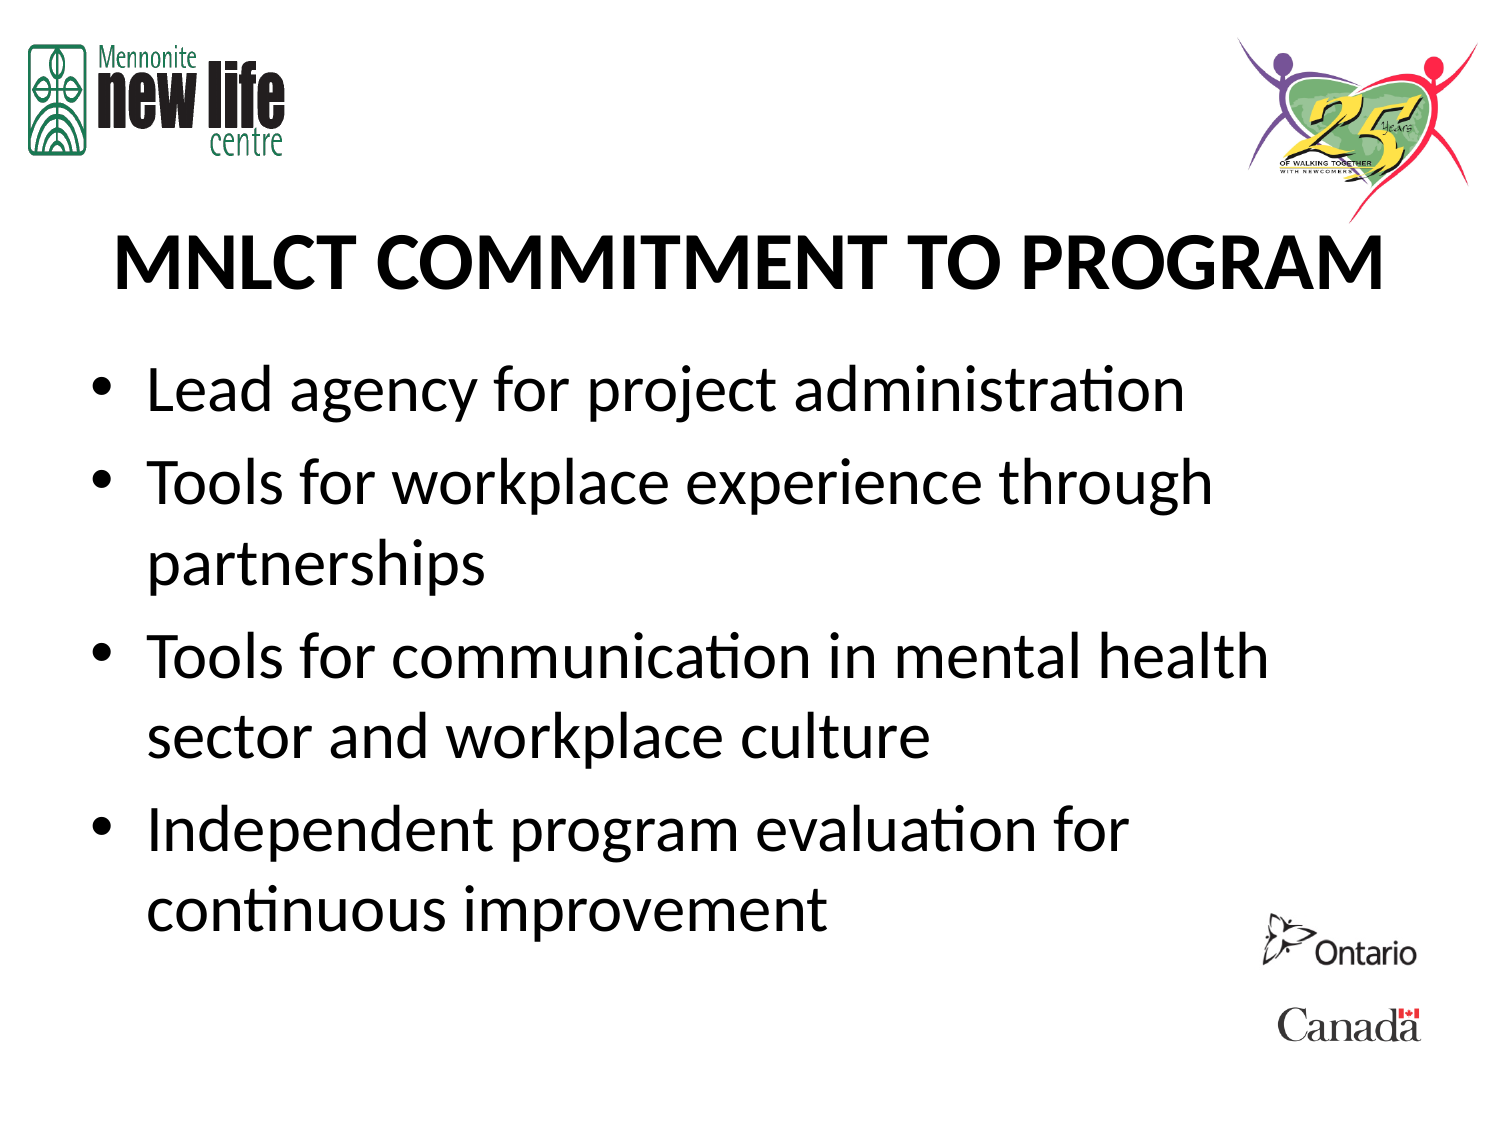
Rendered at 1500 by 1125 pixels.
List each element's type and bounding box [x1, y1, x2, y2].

text_box [24, 37, 1478, 1088]
picture [1243, 893, 1437, 985]
